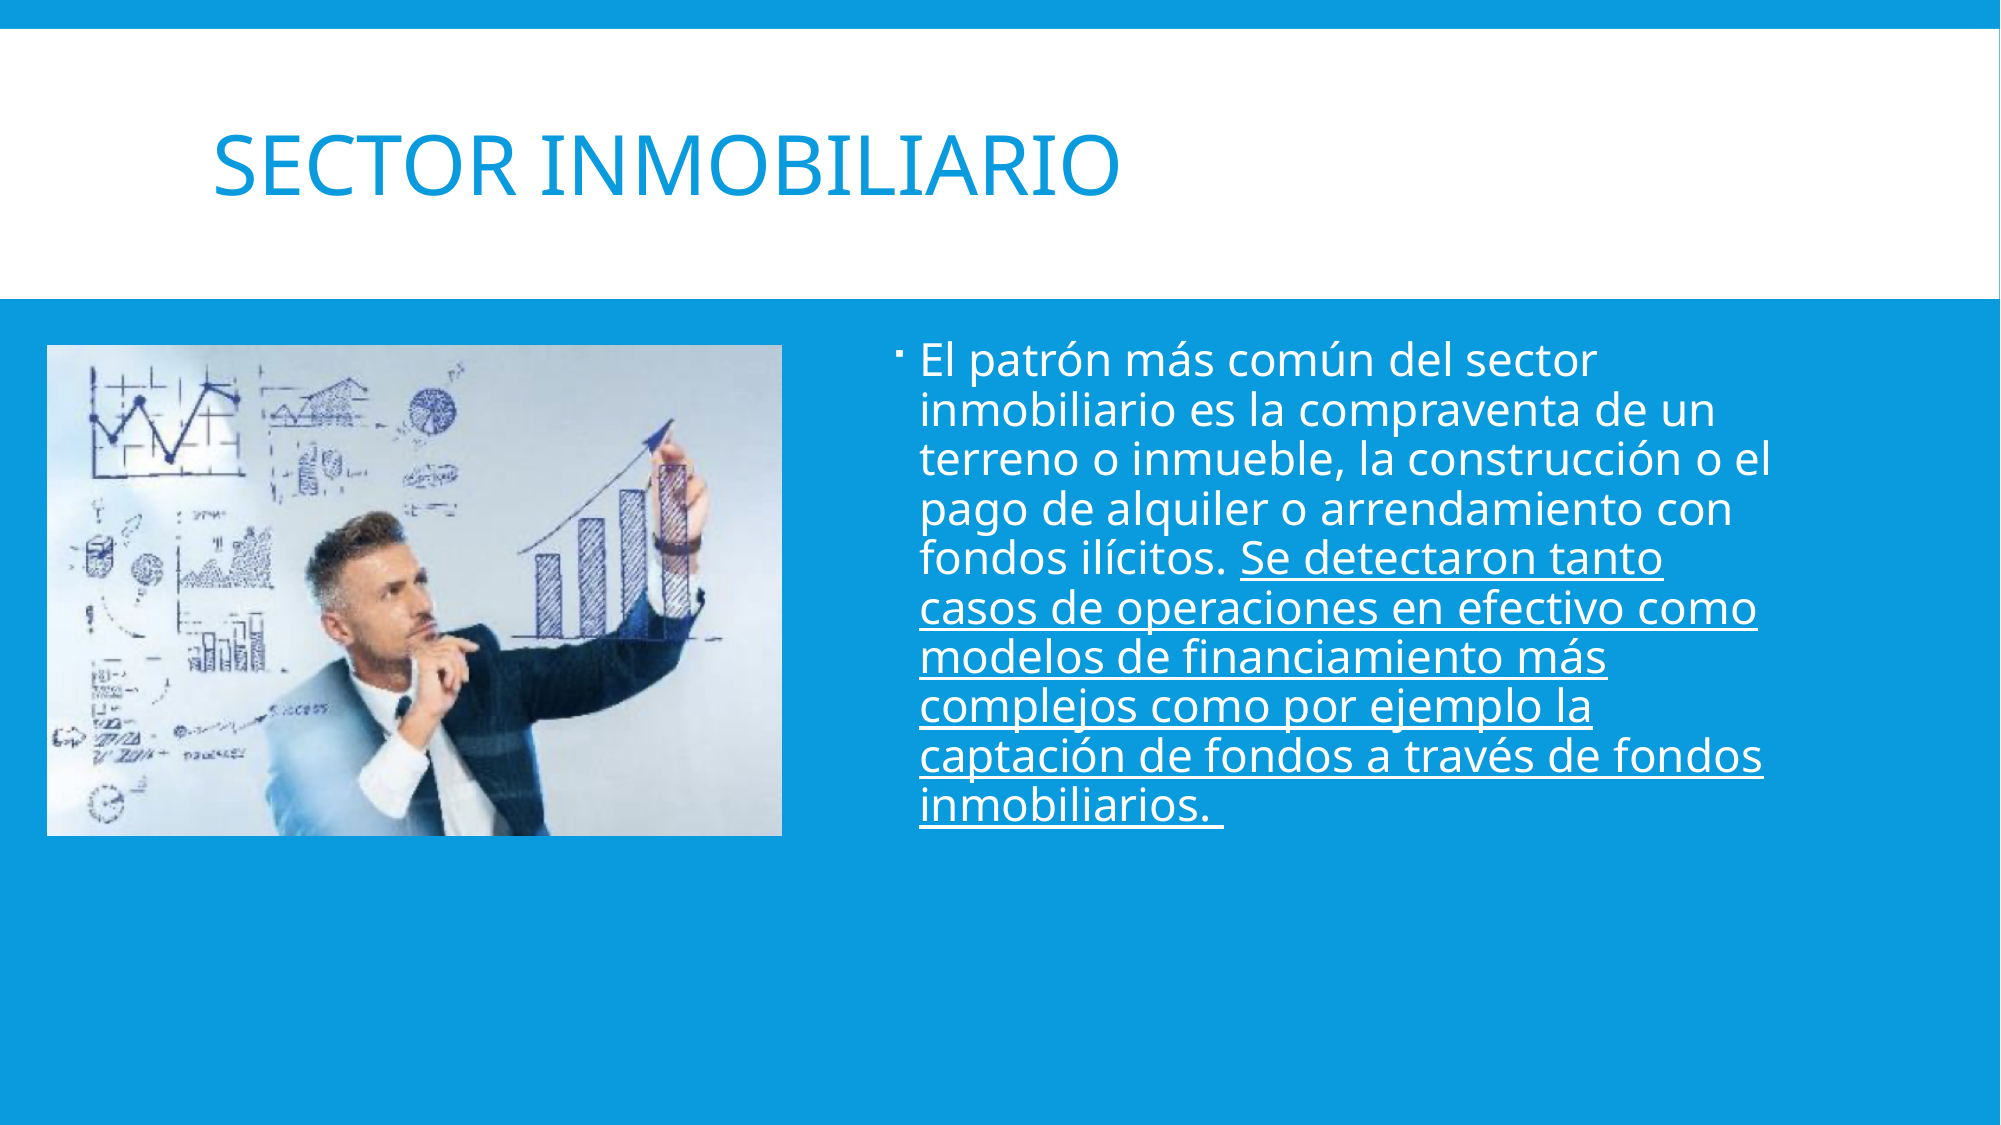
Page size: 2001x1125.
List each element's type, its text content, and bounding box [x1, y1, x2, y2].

picture [48, 346, 781, 835]
list El patrón más común del sector inmobiliario es la compraventa de un terreno o inmueble, la construcción o el pago de alquiler o arrendamiento con fondos ilícitos. Se detectaron tanto casos de operaciones en efectivo como modelos de financiamiento más complejos como por ejemplo la captación de fondos a través de fondos inmobiliarios. [874, 329, 1803, 1021]
title Sector inmobiliario [197, 46, 1803, 294]
